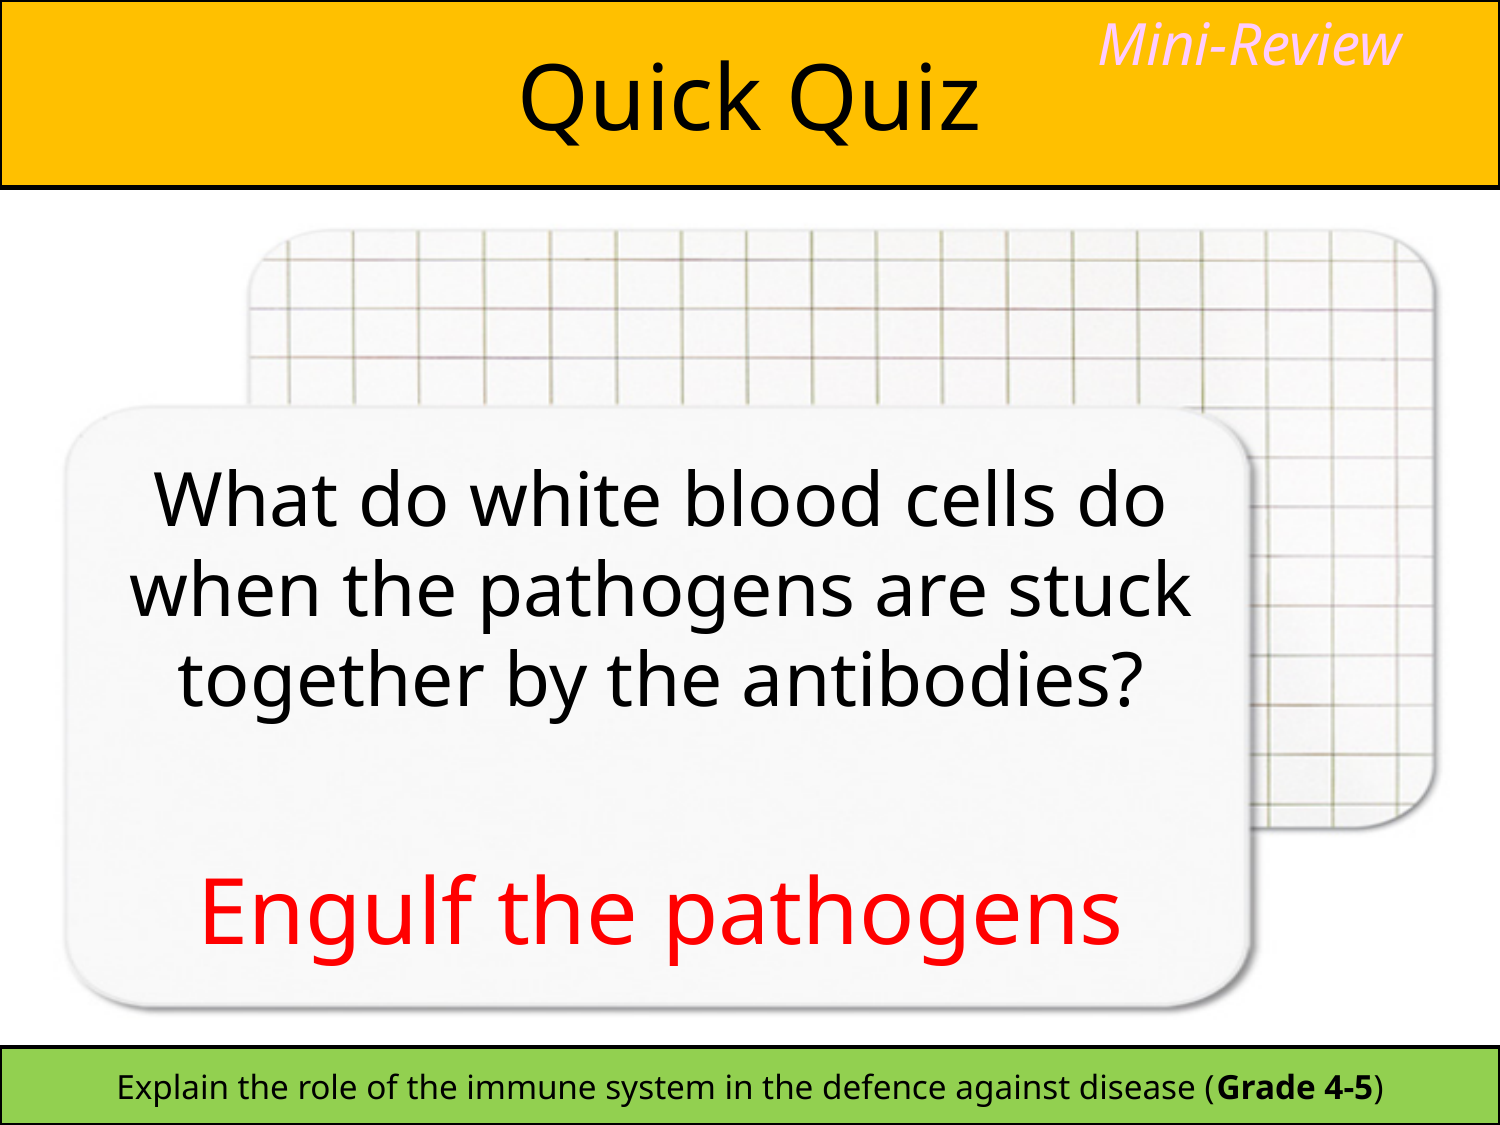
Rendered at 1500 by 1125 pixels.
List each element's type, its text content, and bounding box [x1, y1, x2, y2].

text_box Explain the role of the immune system in the defence against disease (Grade 4-5) [0, 1058, 1500, 1125]
text_box Mini-Review [1082, 0, 1417, 85]
title Quick Quiz [0, 0, 1500, 186]
picture [0, 187, 1500, 1051]
